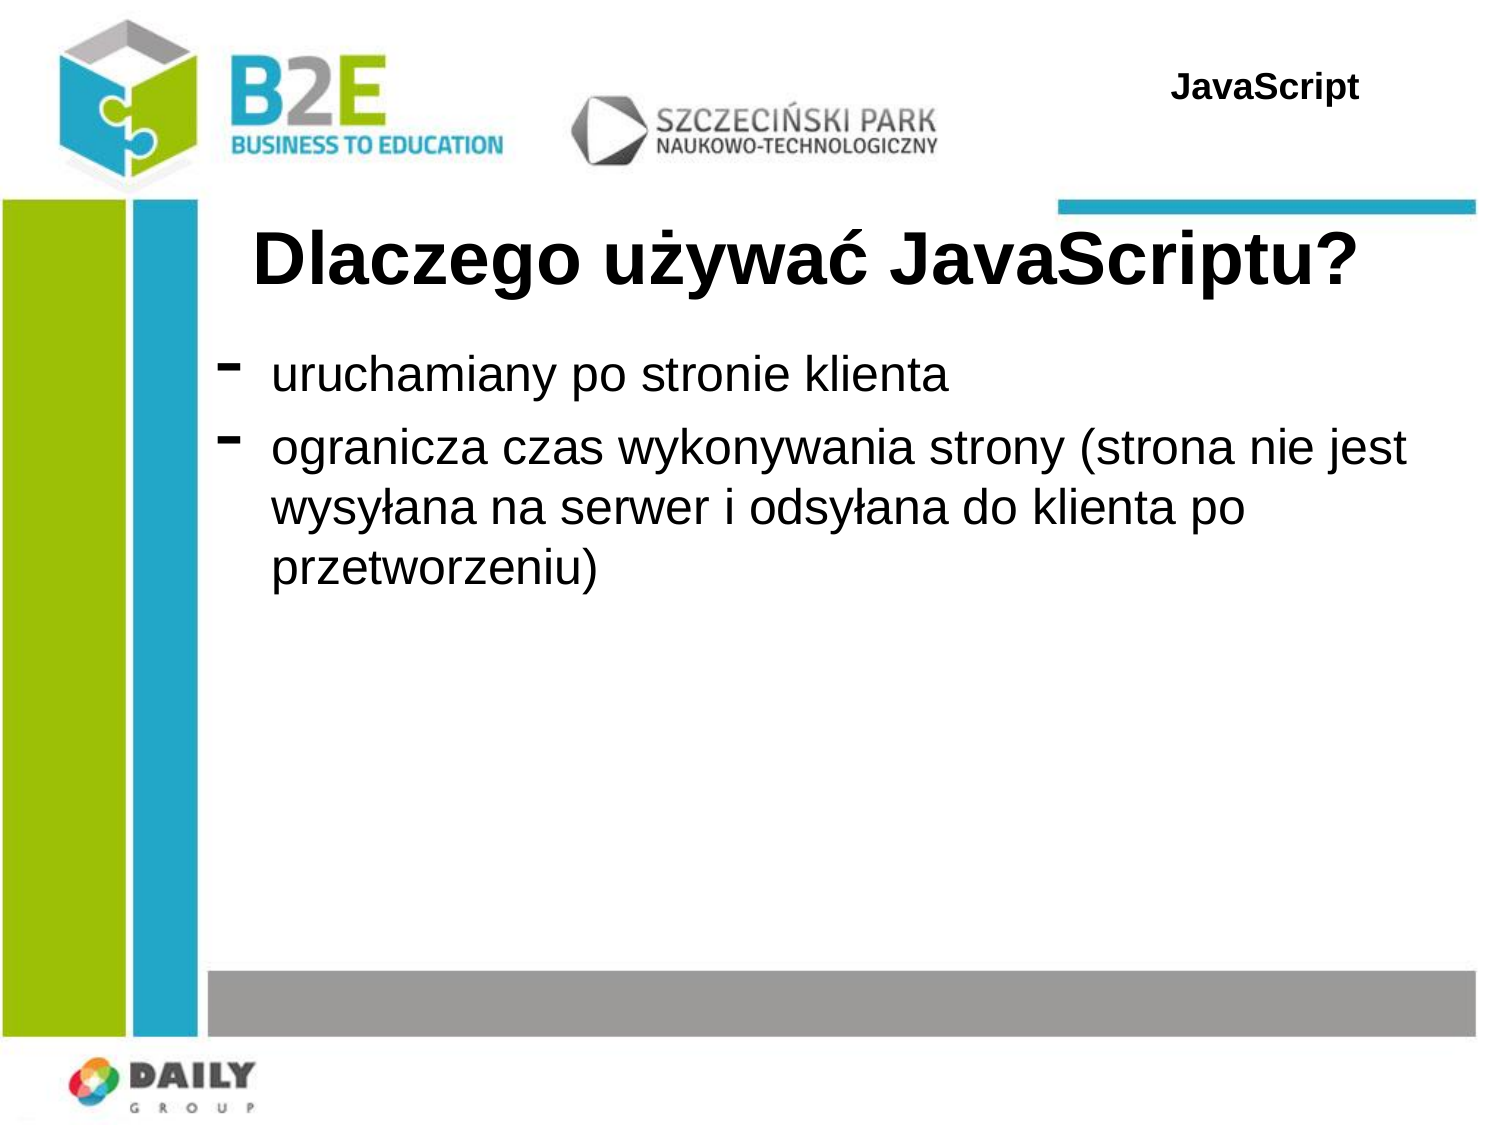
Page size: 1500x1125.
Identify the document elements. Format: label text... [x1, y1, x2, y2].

title Dlaczego używać JavaScriptu? [200, 218, 1473, 315]
picture [0, 0, 1500, 1125]
text_box JavaScript [1155, 54, 1375, 115]
list uruchamiany po stronie klienta ogranicza czas wykonywania strony (strona nie jest wysyłana na serwer i odsyłana do klienta po przetworzeniu) [200, 326, 1473, 966]
